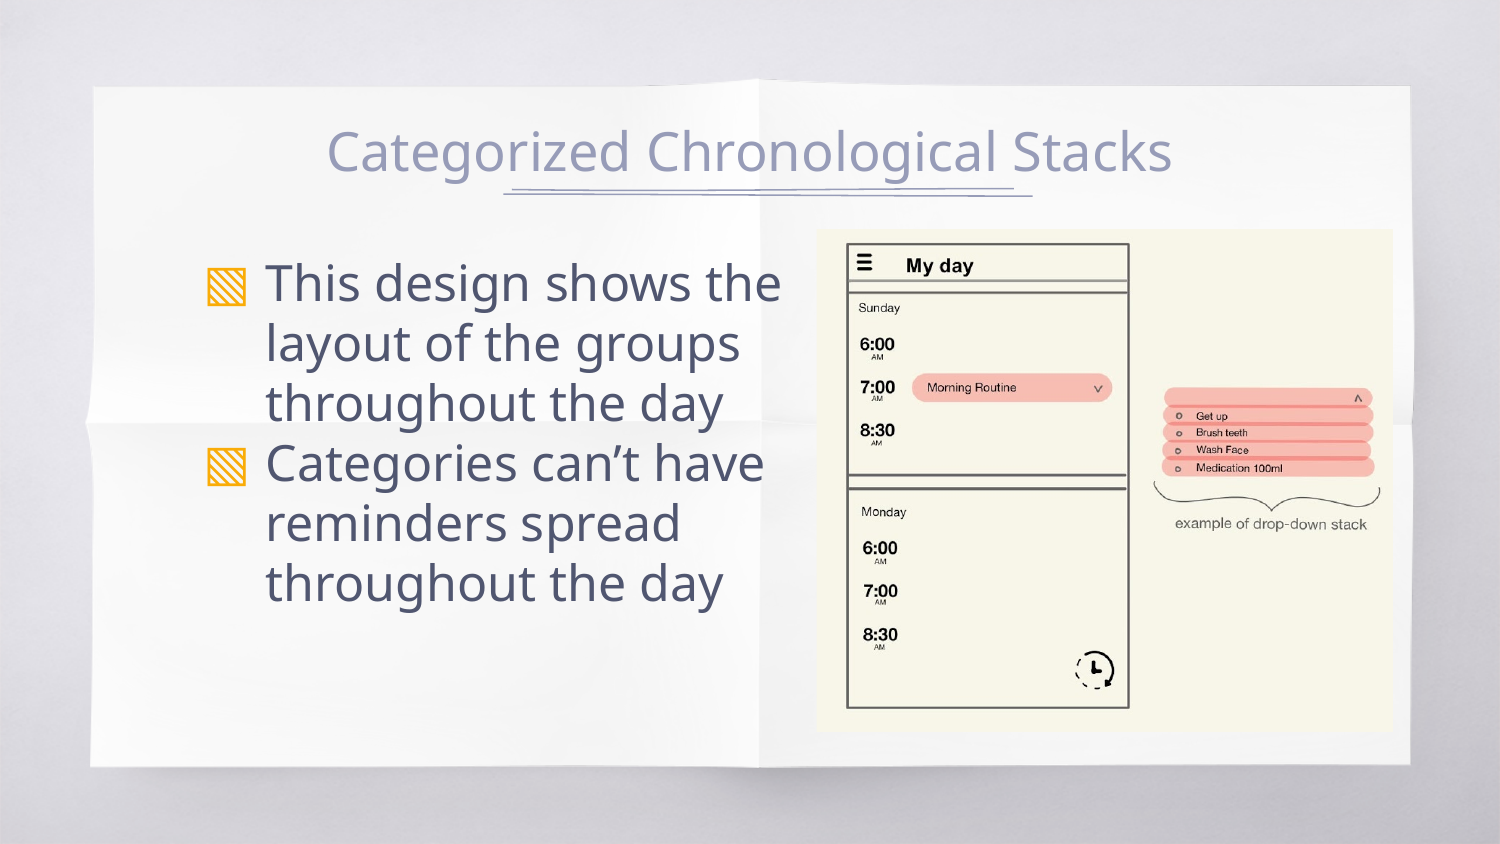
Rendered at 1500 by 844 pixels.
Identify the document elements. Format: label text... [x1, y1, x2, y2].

title Categorized Chronological Stacks [168, 84, 1332, 197]
list This design shows the layout of the groups throughout the day Categories can’t have reminders spread throughout the day [175, 236, 816, 739]
picture [0, 0, 1500, 844]
